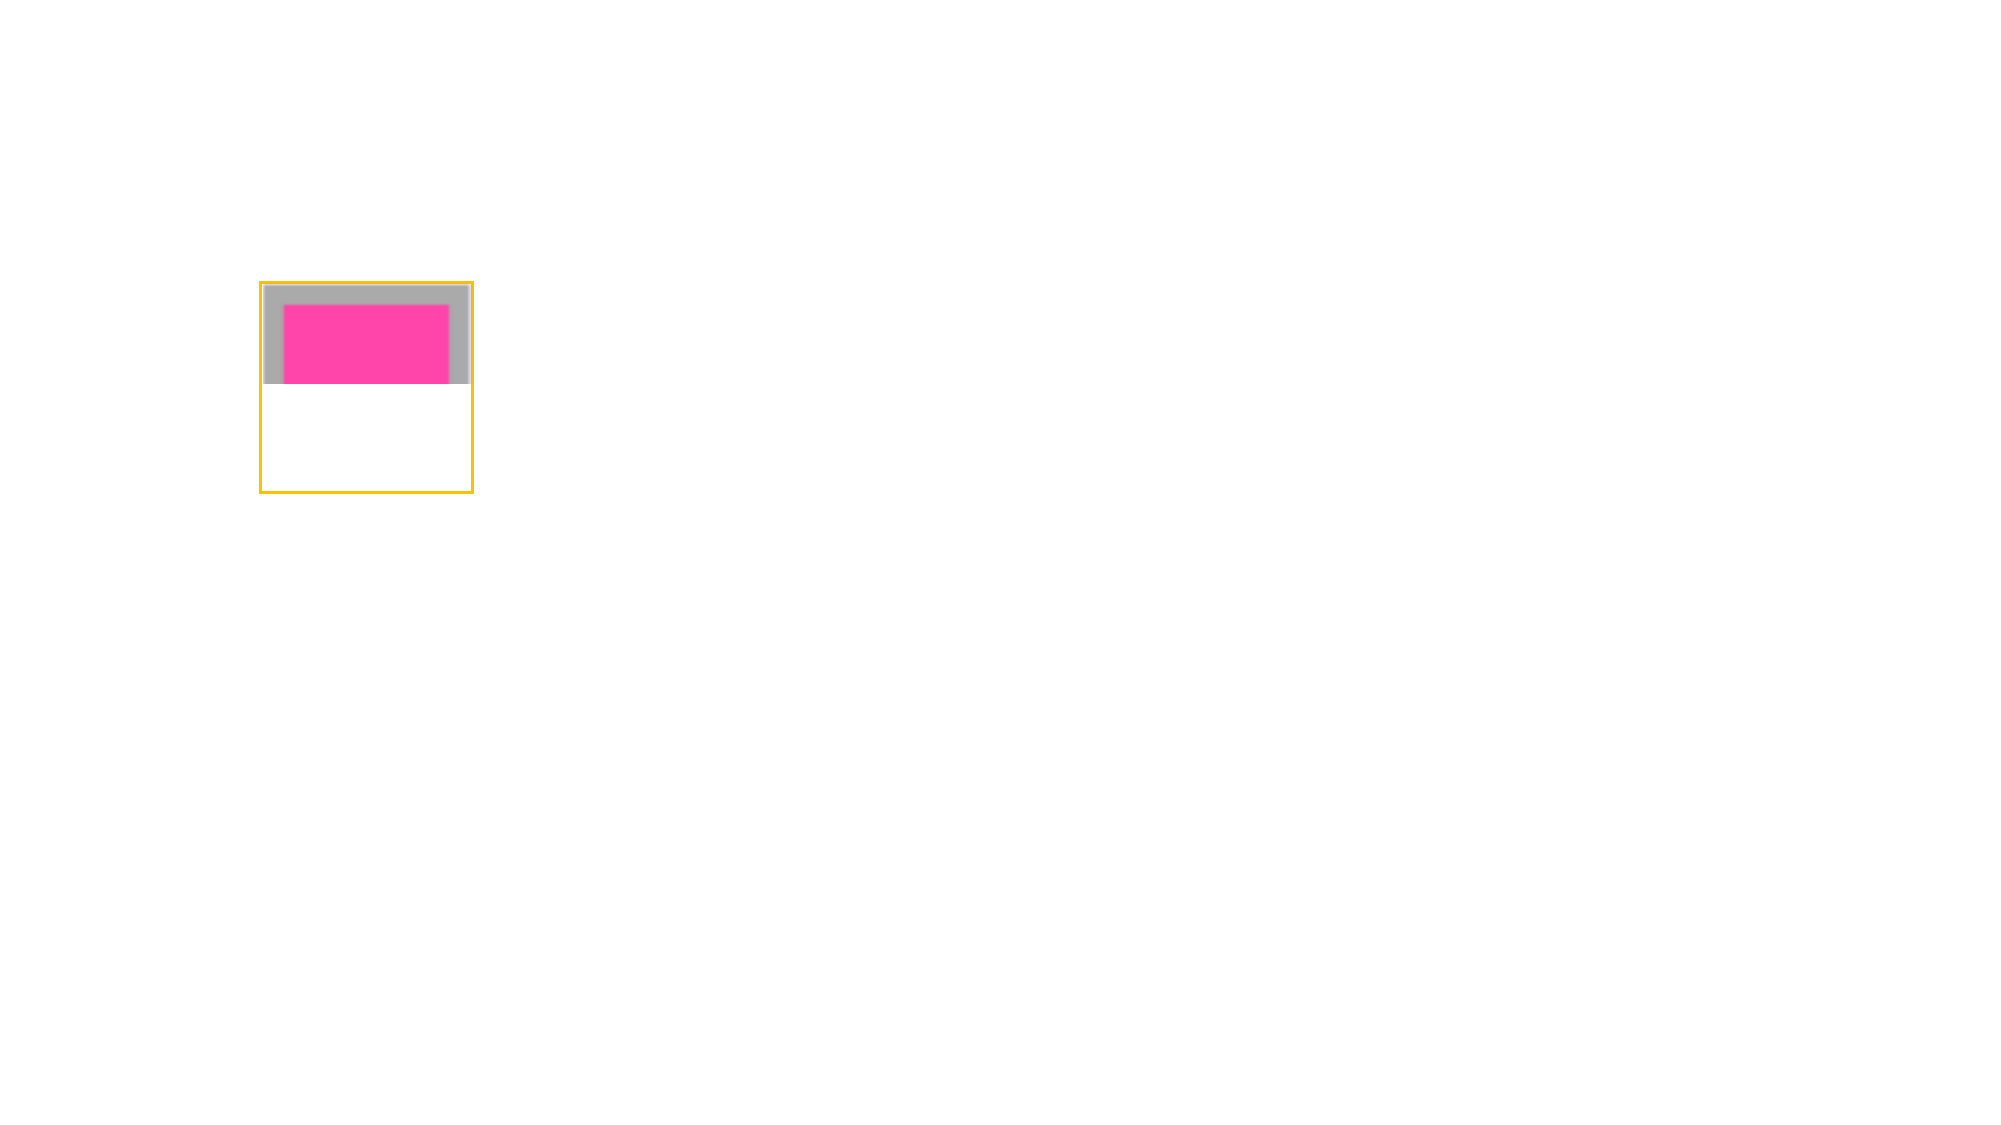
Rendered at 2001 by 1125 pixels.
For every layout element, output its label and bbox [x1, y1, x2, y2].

picture [262, 282, 473, 385]
text_box [259, 281, 474, 494]
